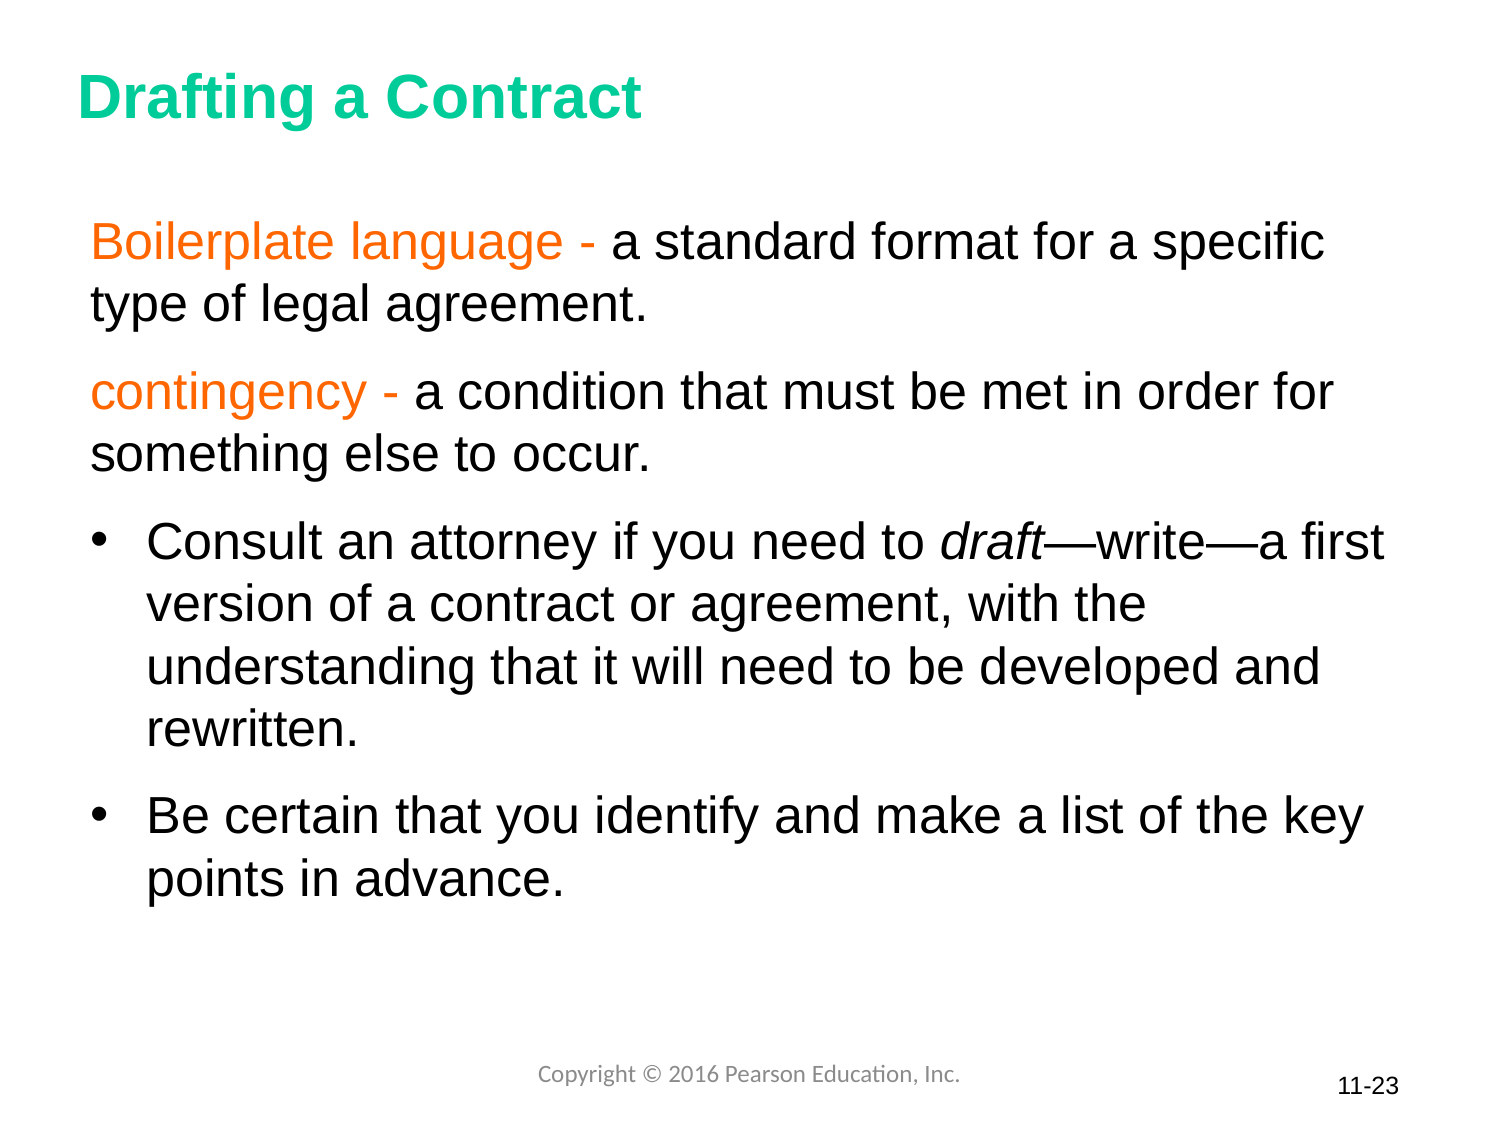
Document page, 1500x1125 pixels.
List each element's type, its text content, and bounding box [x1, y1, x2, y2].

list Boilerplate language - a standard format for a specific type of legal agreement. contingency - a condition that must be met in order for something else to occur. Consult an attorney if you need to draft—write—a first version of a contract or agreement, with the understanding that it will need to be developed and rewritten. Be certain that you identify and make a list of the key points in advance. [75, 200, 1425, 1000]
footer Copyright © 2016 Pearson Education, Inc. [512, 1042, 988, 1103]
title Drafting a Contract [62, 0, 1413, 188]
